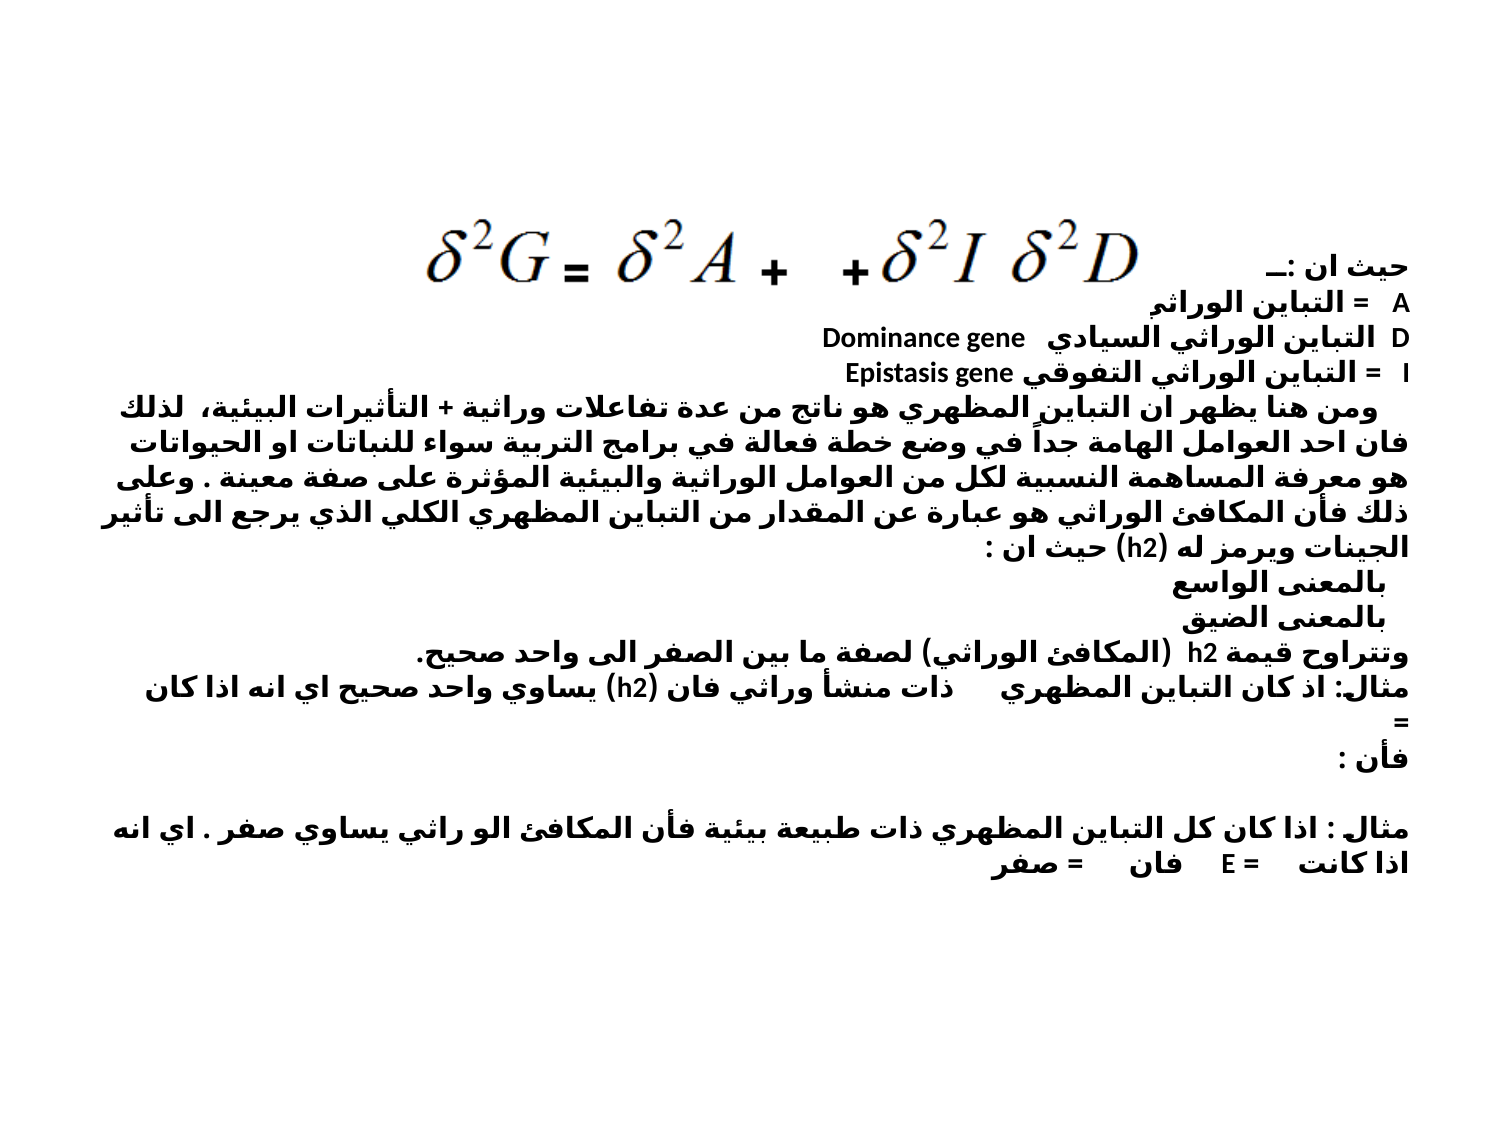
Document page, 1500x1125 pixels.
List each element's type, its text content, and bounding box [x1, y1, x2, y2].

title حيث ان :ــ A = التباين الوراثي التجميعي Additive gene D التباين الوراثي السيادي Dominance gene I = التباين الوراثي التفوقي Epistasis gene ومن هنا يظهر ان التباين المظهري هو ناتج من عدة تفاعلات وراثية + التأثيرات البيئية، لذلك فان احد العوامل الهامة جداً في وضع خطة فعالة في برامج التربية سواء للنباتات او الحيواتات هو معرفة المساهمة النسبية لكل من العوامل الوراثية والبيئية المؤثرة على صفة معينة . وعلى ذلك فأن المكافئ الوراثي هو عبارة عن المقدار من التباين المظهري الكلي الذي يرجع الى تأثير الجينات ويرمز له (h2) حيث ان : بالمعنى الواسع بالمعنى الضيق وتتراوح قيمة h2 (المكافئ الوراثي) لصفة ما بين الصفر الى واحد صحيح. مثال: اذ كان التباين المظهري ذات منشأ وراثي فان (h2) يساوي واحد صحيح اي انه اذا كان = فأن : مثال : اذا كان كل التباين المظهري ذات طبيعة بيئية فأن المكافئ الو راثي يساوي صفر . اي انه اذا كانت = E فان = صفر [75, 45, 1425, 1047]
picture [407, 196, 1150, 324]
